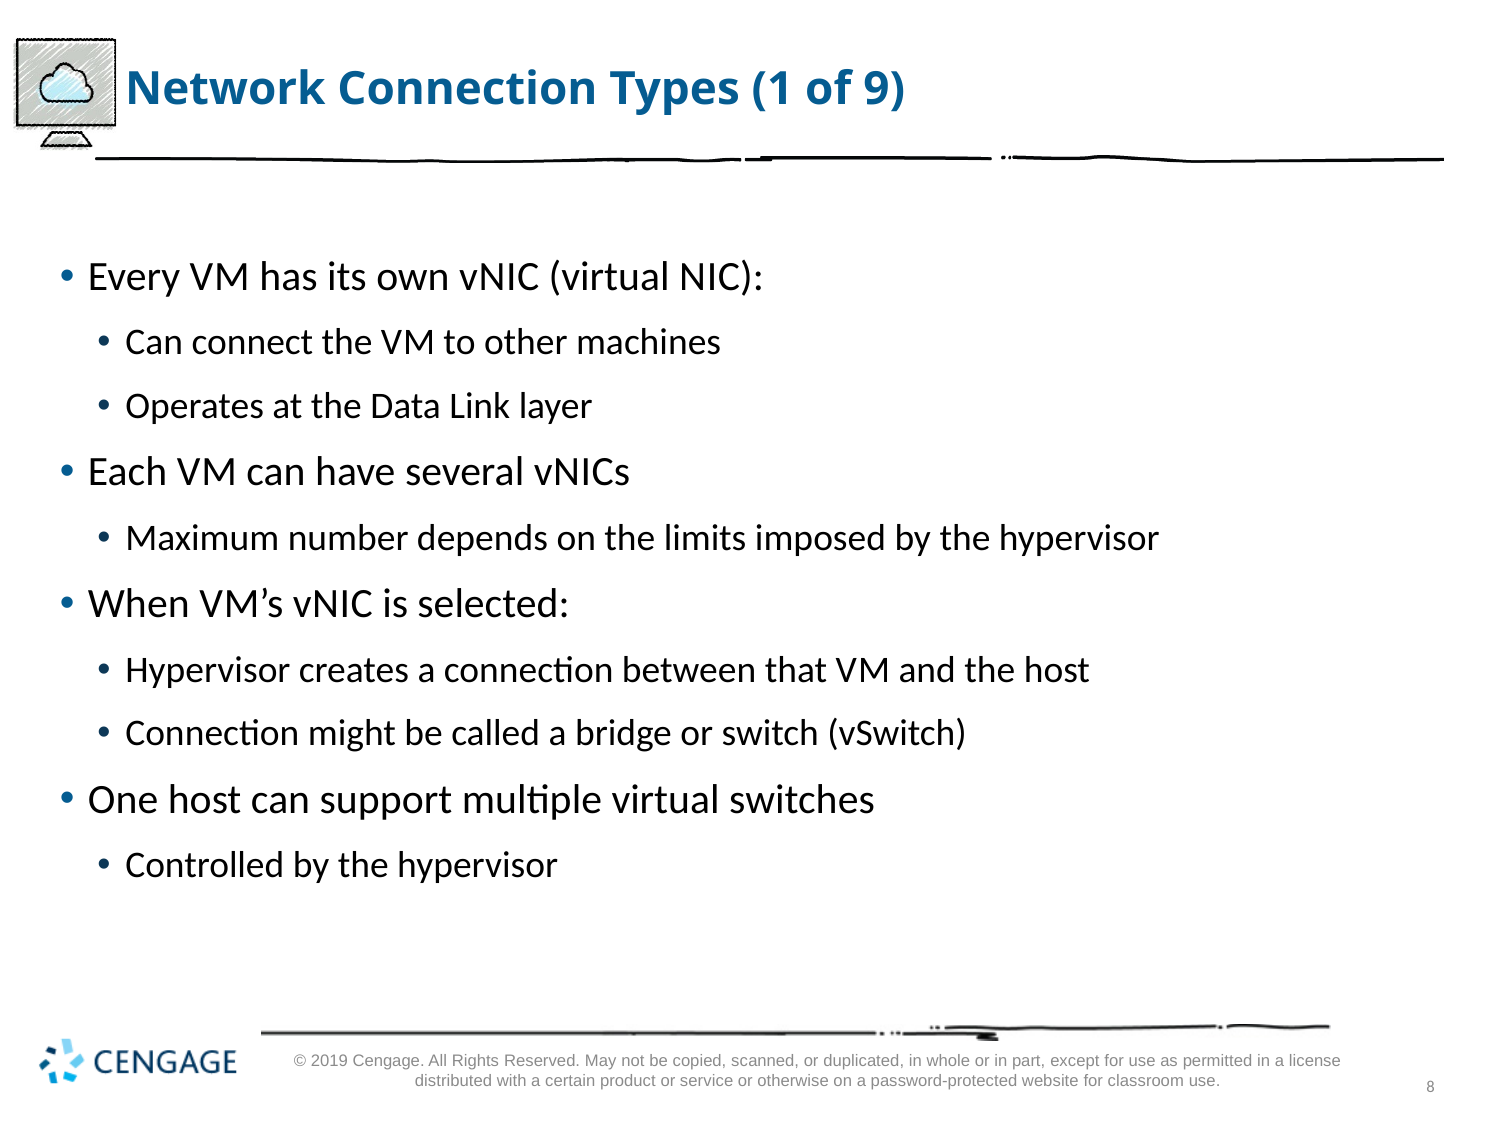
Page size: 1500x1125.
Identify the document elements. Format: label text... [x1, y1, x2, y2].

picture [19, 1025, 249, 1096]
list Every V M has its own v N I C (virtual N I C): Can connect the V M to other machines Operates at the Data Link layer Each V M can have several v N I Cs Maximum number depends on the limits imposed by the hypervisor When V M’s v N I C is selected: Hypervisor creates a connection between that V M and the host Connection might be called a bridge or switch (vSwitch) One host can support multiple virtual switches Controlled by the hypervisor [59, 252, 1441, 893]
picture [95, 155, 1444, 163]
picture [13, 36, 117, 151]
picture [261, 1024, 1331, 1041]
title Network Connection Types (1 of 9) [125, 66, 1442, 116]
footer © 2019 Cengage. All Rights Reserved. May not be copied, scanned, or duplicated, in whole or in part, except for use as permitted in a license distributed with a certain product or service or otherwise on a password-protected website for classroom use. [262, 1050, 1375, 1091]
